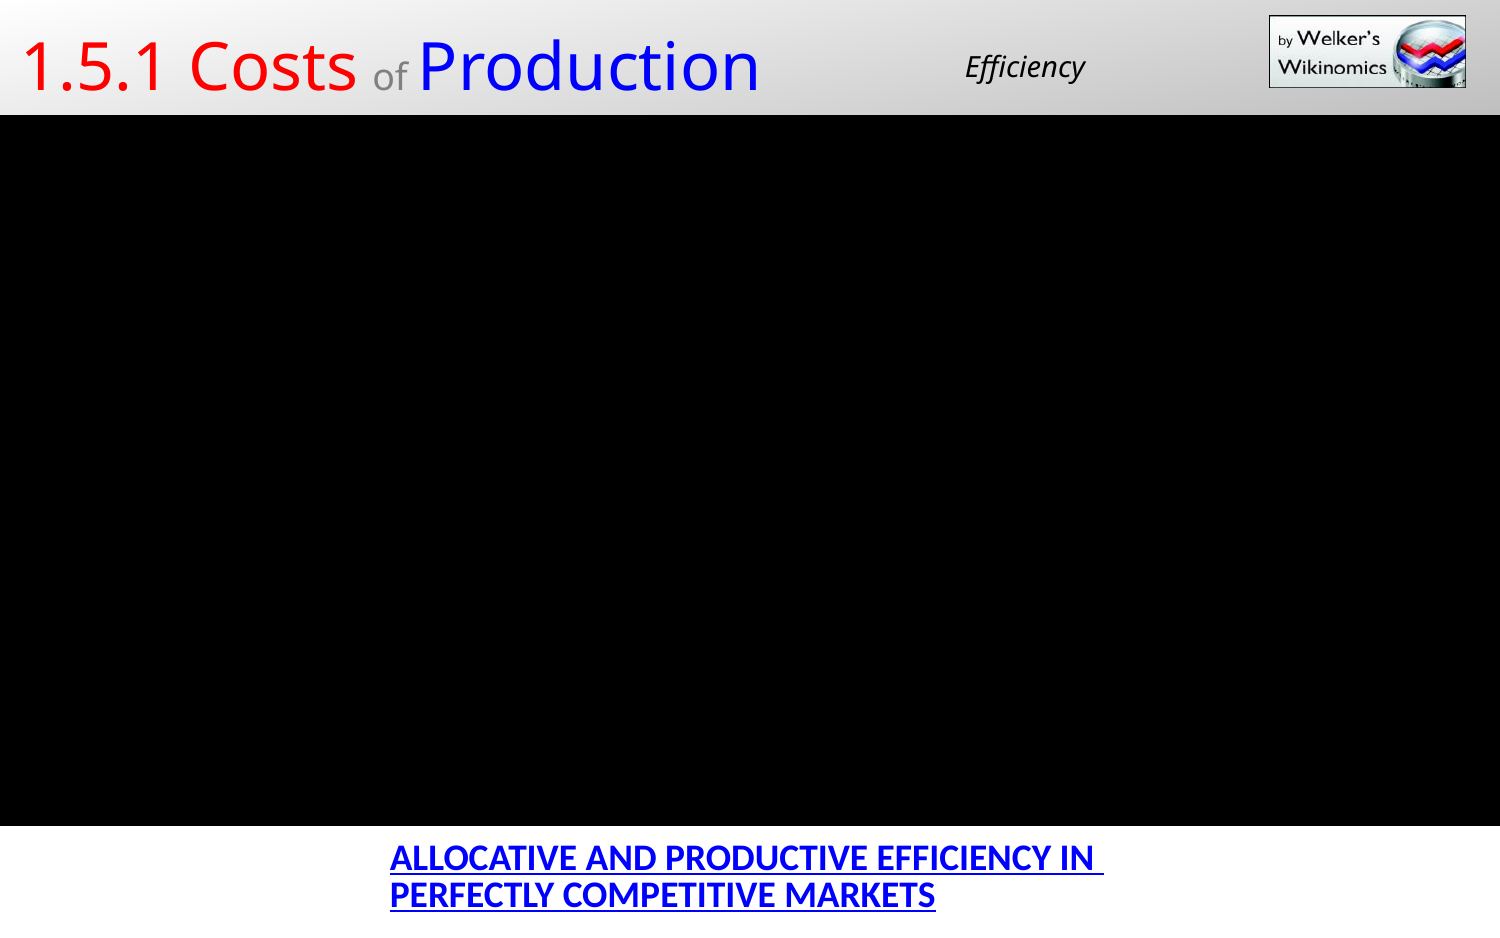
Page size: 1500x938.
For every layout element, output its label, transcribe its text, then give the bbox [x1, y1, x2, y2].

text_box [0, 114, 1500, 828]
text_box ALLOCATIVE AND PRODUCTIVE EFFICIENCY IN PERFECTLY COMPETITIVE MARKETS [374, 836, 1125, 885]
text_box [0, 0, 1500, 113]
